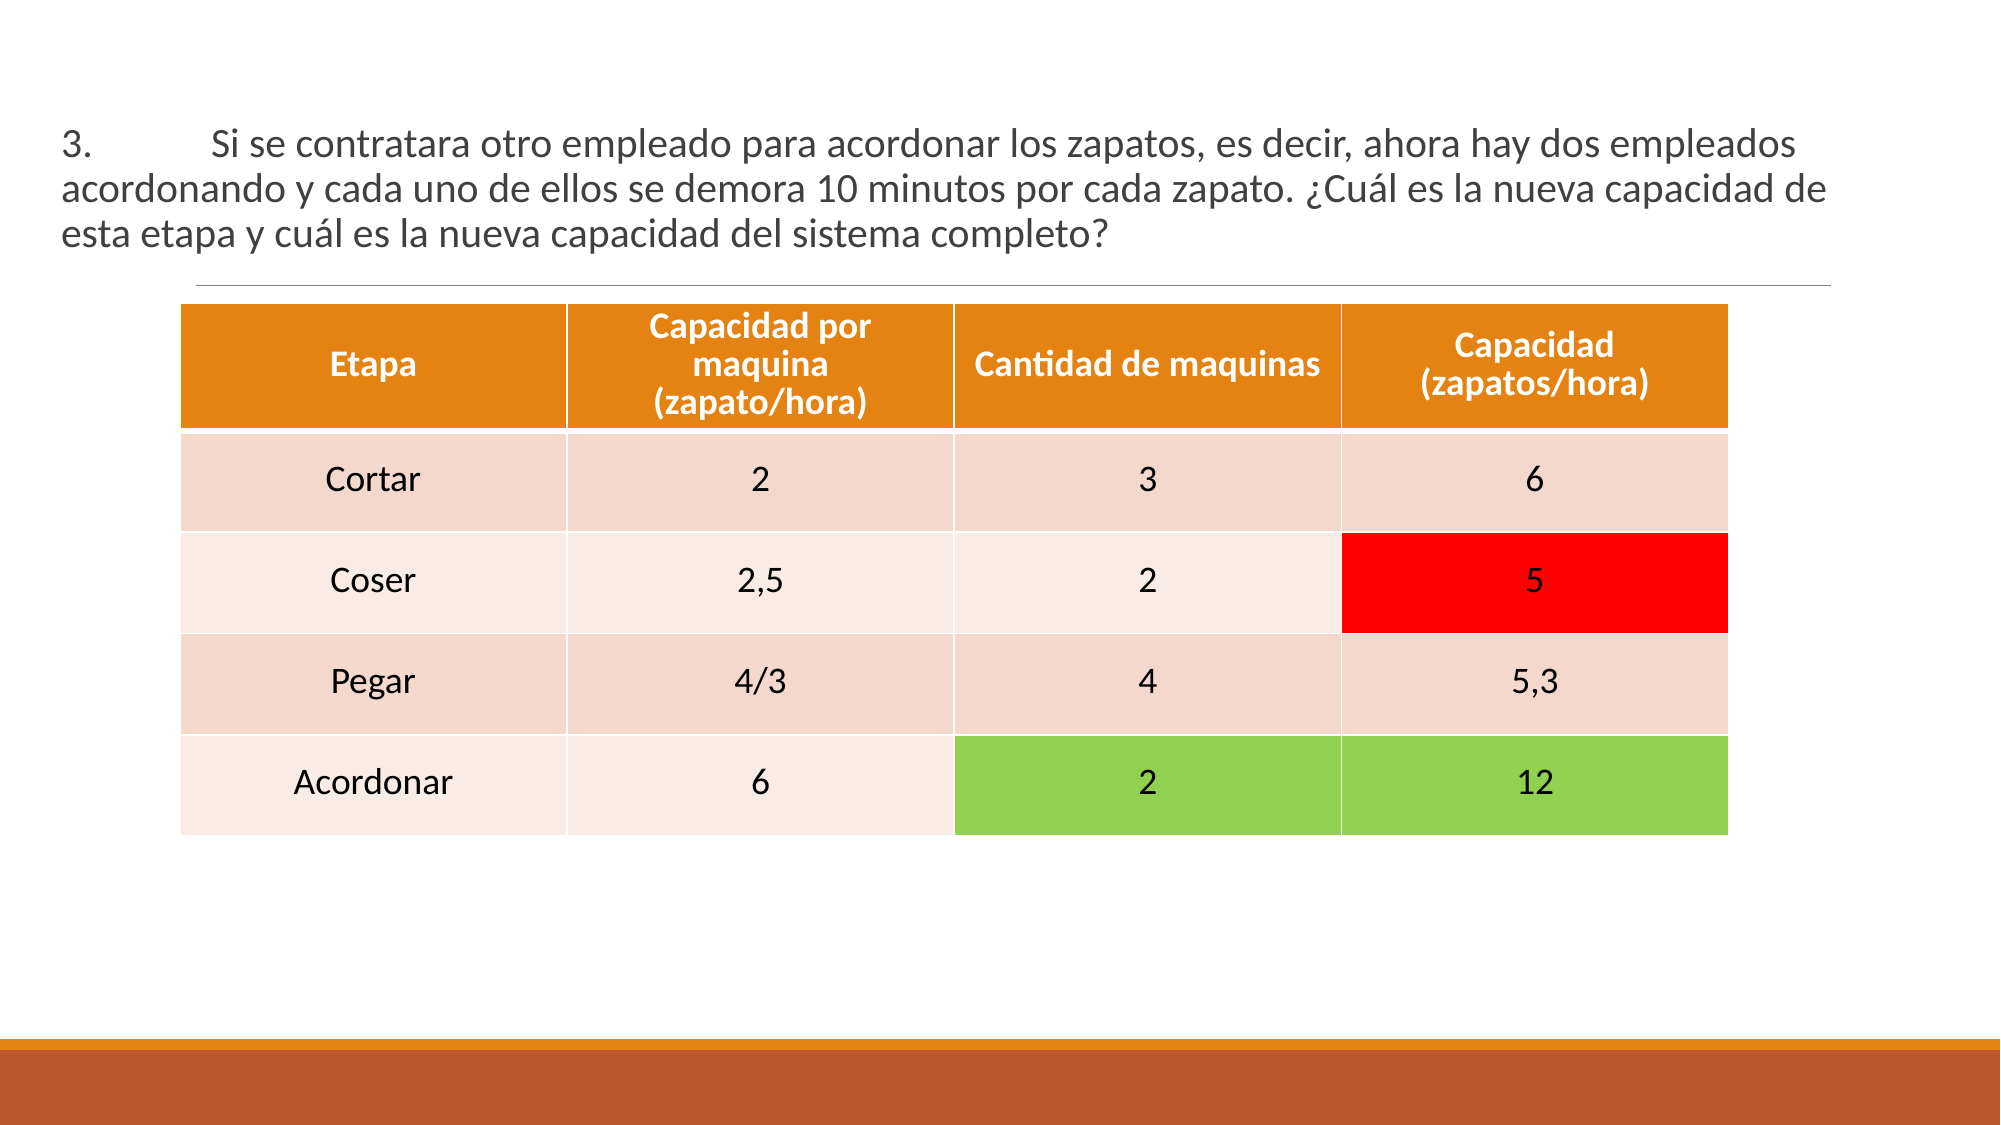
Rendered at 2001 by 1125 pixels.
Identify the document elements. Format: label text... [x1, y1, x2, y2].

table_cell Coser [181, 533, 566, 633]
table_cell 5,3 [1342, 634, 1728, 734]
table_cell 4 [955, 634, 1341, 734]
table_header Capacidad (zapatos/hora) [1342, 304, 1728, 428]
table_cell 2 [955, 736, 1341, 835]
table_header Etapa [181, 304, 566, 428]
table_cell 12 [1342, 736, 1728, 835]
table_cell Cortar [181, 434, 566, 531]
table_header Capacidad por maquina (zapato/hora) [568, 304, 953, 428]
table_cell 2 [568, 434, 953, 531]
table_cell 6 [568, 736, 953, 835]
table_cell Pegar [181, 634, 566, 734]
table_cell 3 [955, 434, 1341, 531]
table_cell Acordonar [181, 736, 566, 835]
table_cell 4/3 [568, 634, 953, 734]
table_cell 6 [1342, 434, 1728, 531]
table_header Cantidad de maquinas [955, 304, 1341, 428]
table_cell 2 [955, 533, 1341, 633]
table_cell 2,5 [568, 533, 953, 633]
text_box 3. Si se contratara otro empleado para acordonar los zapatos, es decir, ahora hay dos empleados acordonando y cada uno de ellos se demora 10 minutos por cada zapato. ¿Cuál es la nueva capacidad de esta etapa y cuál es la nueva capacidad del sistema completo? [61, 114, 1883, 717]
table_cell 5 [1342, 533, 1728, 633]
